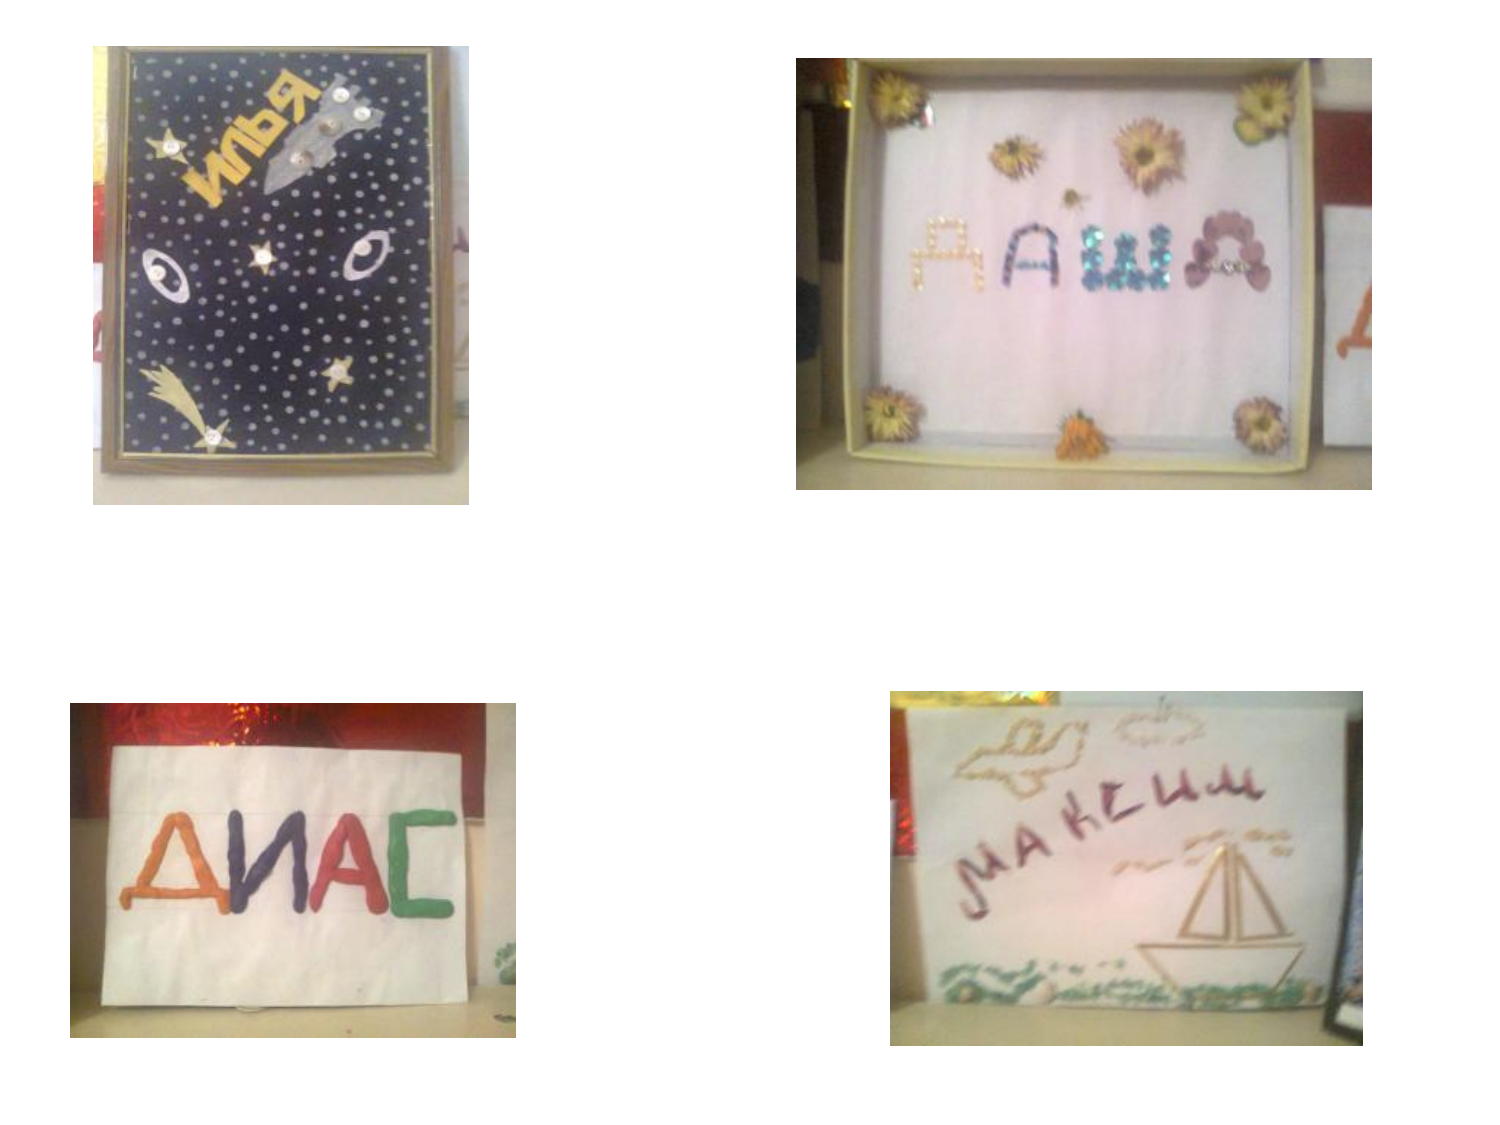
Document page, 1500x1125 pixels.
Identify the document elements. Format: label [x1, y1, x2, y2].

picture [70, 702, 516, 1038]
picture [890, 691, 1364, 1047]
list [796, 58, 1372, 490]
picture [93, 46, 469, 505]
